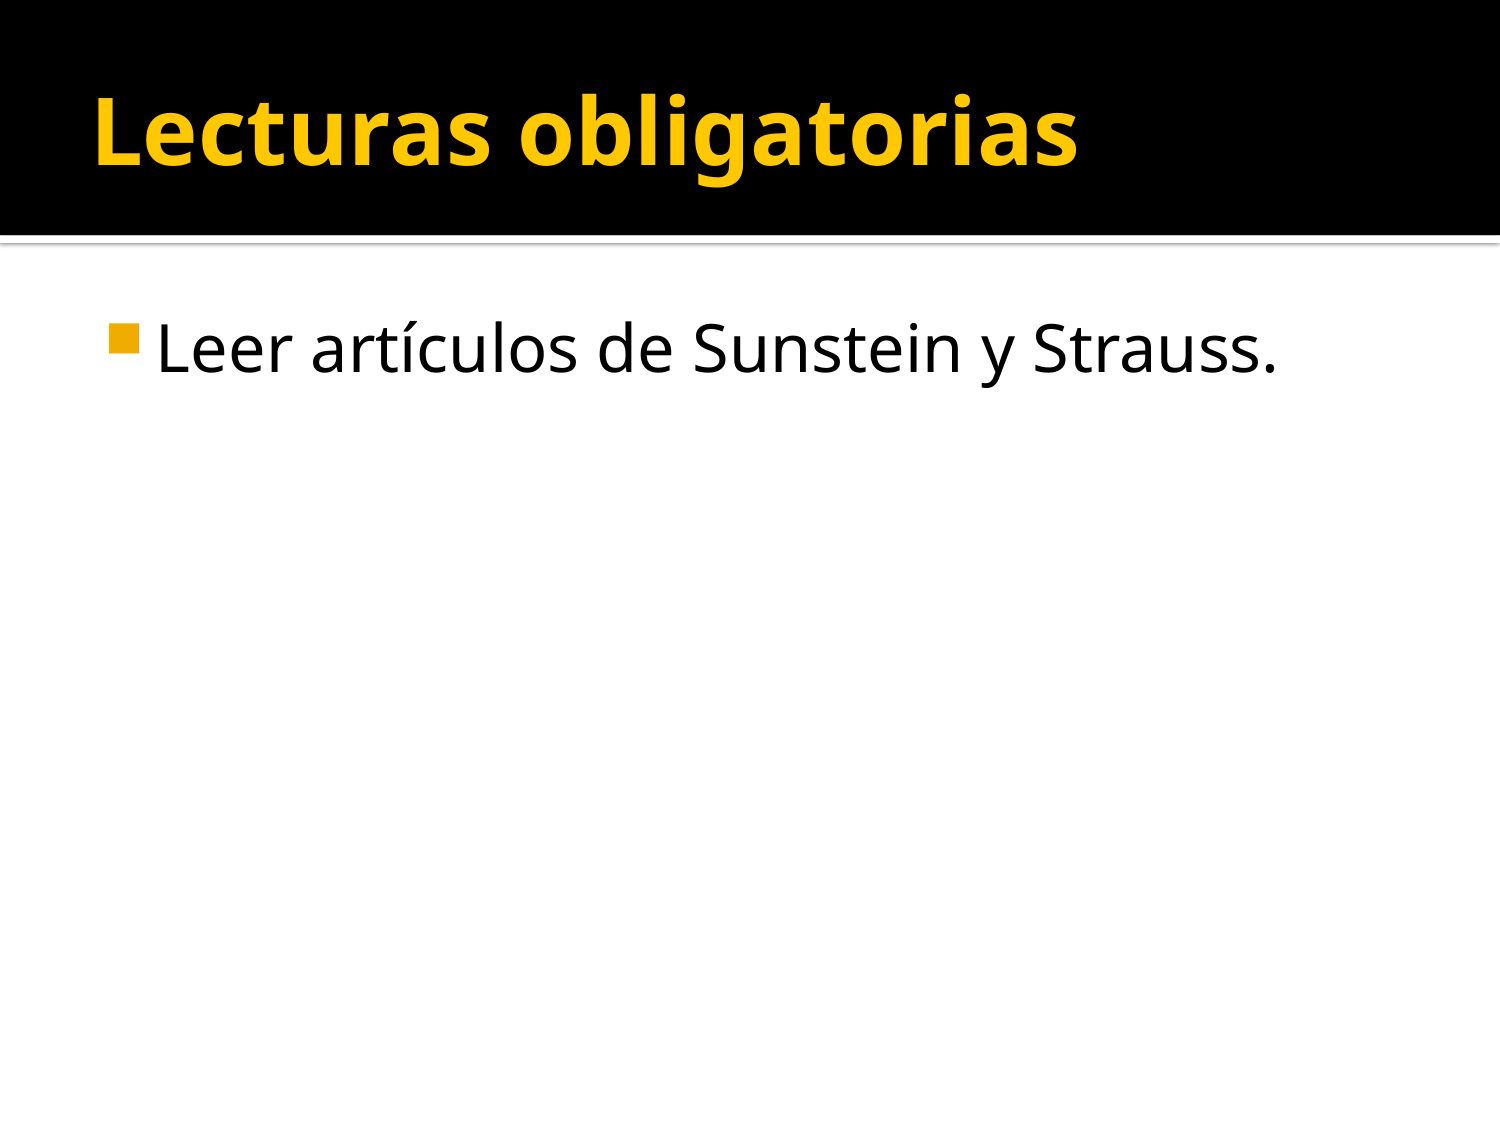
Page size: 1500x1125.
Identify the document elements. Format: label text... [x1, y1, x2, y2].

list Leer artículos de Sunstein y Strauss. [74, 290, 1426, 1051]
title Lecturas obligatorias [75, 25, 1425, 231]
